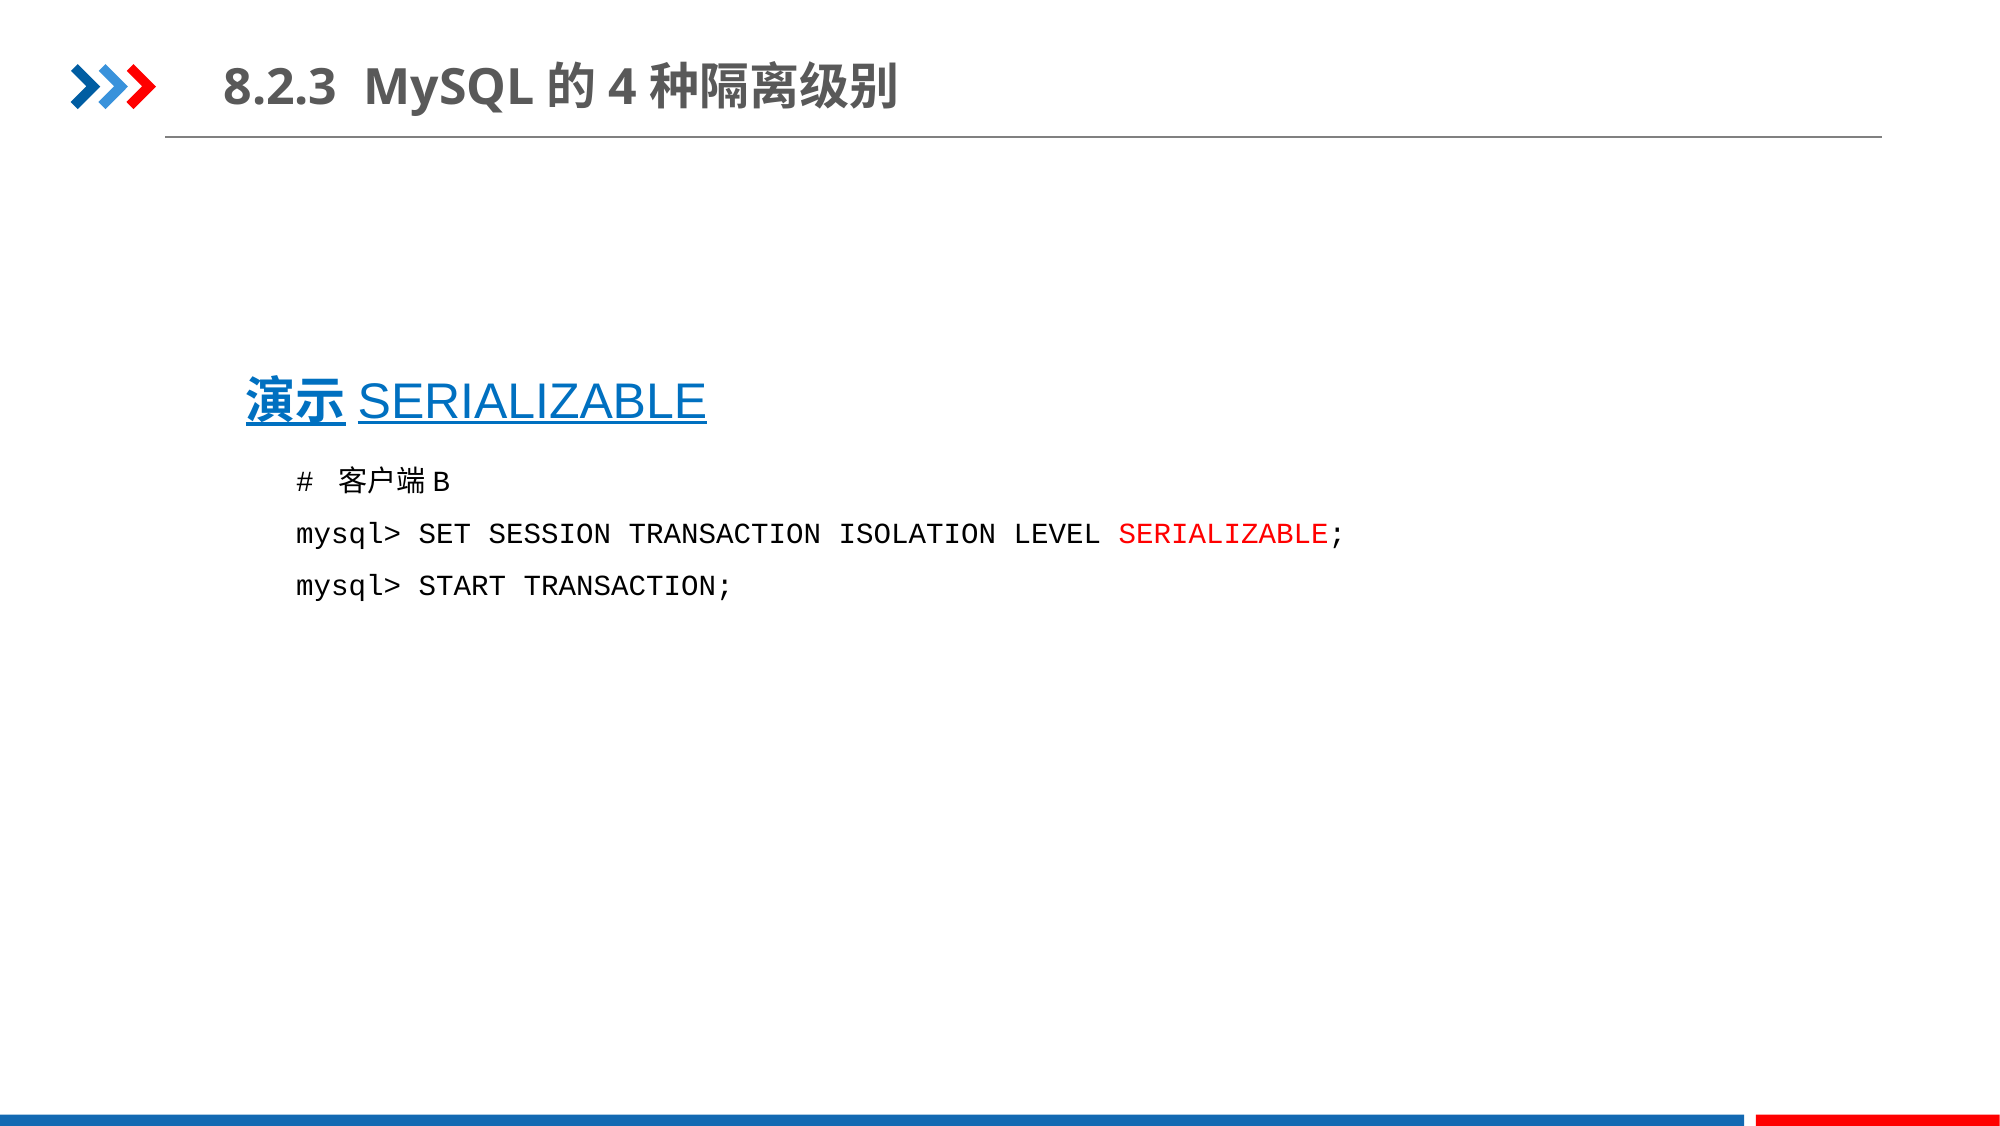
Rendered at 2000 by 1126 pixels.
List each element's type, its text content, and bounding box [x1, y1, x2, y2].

text_box 8.2.3 MySQL的4种隔离级别 [187, 42, 936, 126]
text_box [243, 360, 1469, 612]
